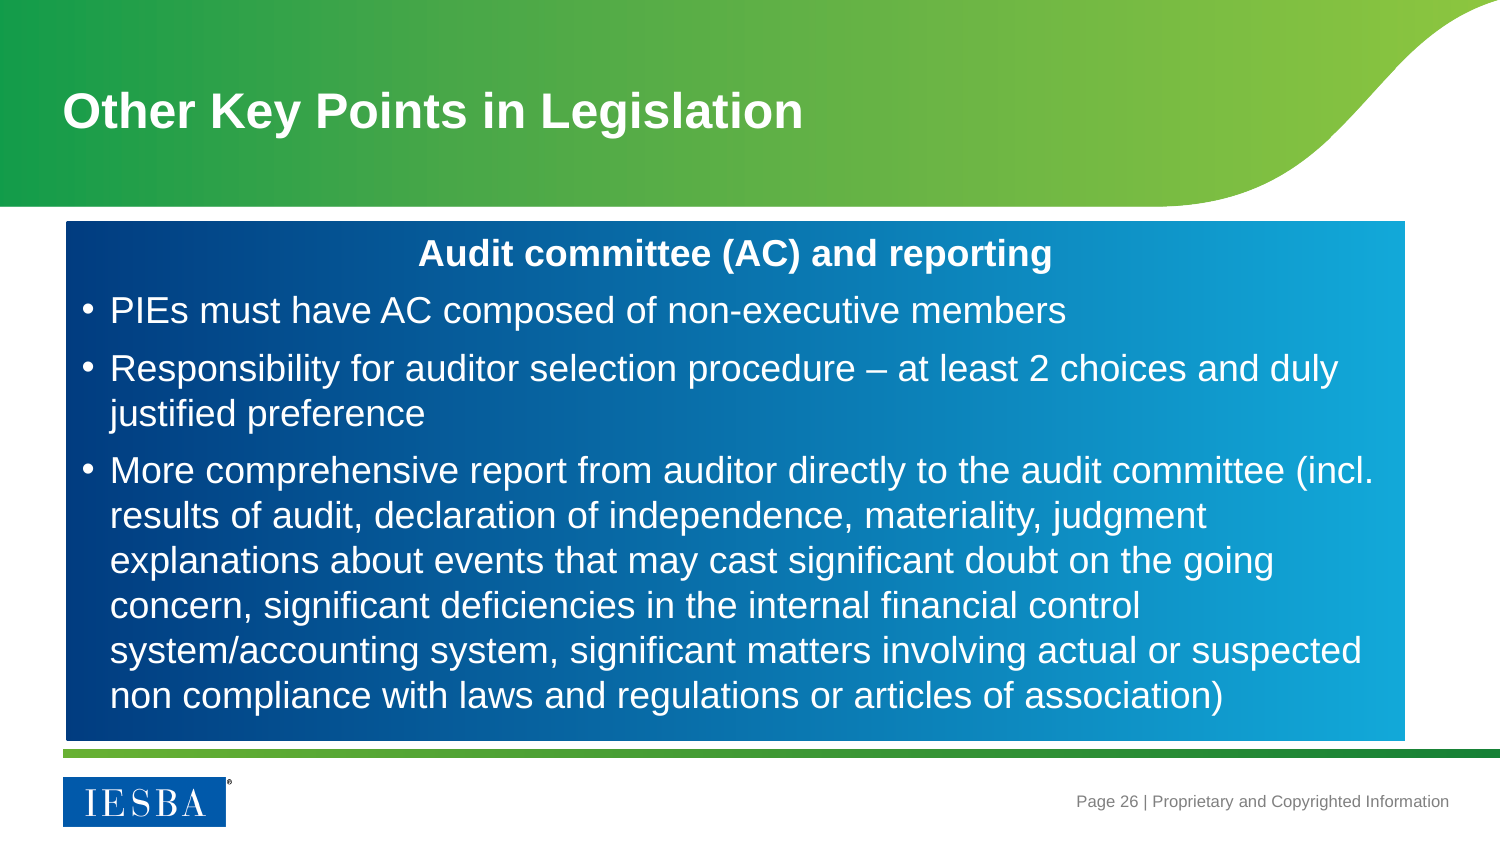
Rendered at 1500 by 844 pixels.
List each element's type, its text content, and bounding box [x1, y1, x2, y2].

picture [0, 0, 1500, 207]
picture [63, 777, 232, 827]
title Other Key Points in Legislation [62, 75, 1300, 142]
text_box Audit committee (AC) and reporting PIEs must have AC composed of non-executive members Responsibility for auditor selection procedure – at least 2 choices and duly justified preference More comprehensive report from auditor directly to the audit committee (incl. results of audit, declaration of independence, materiality, judgment explanations about events that may cast significant doubt on the going concern, significant deficiencies in the internal financial control system/accounting system, significant matters involving actual or suspected non compliance with laws and regulations or articles of association) [66, 221, 1405, 741]
